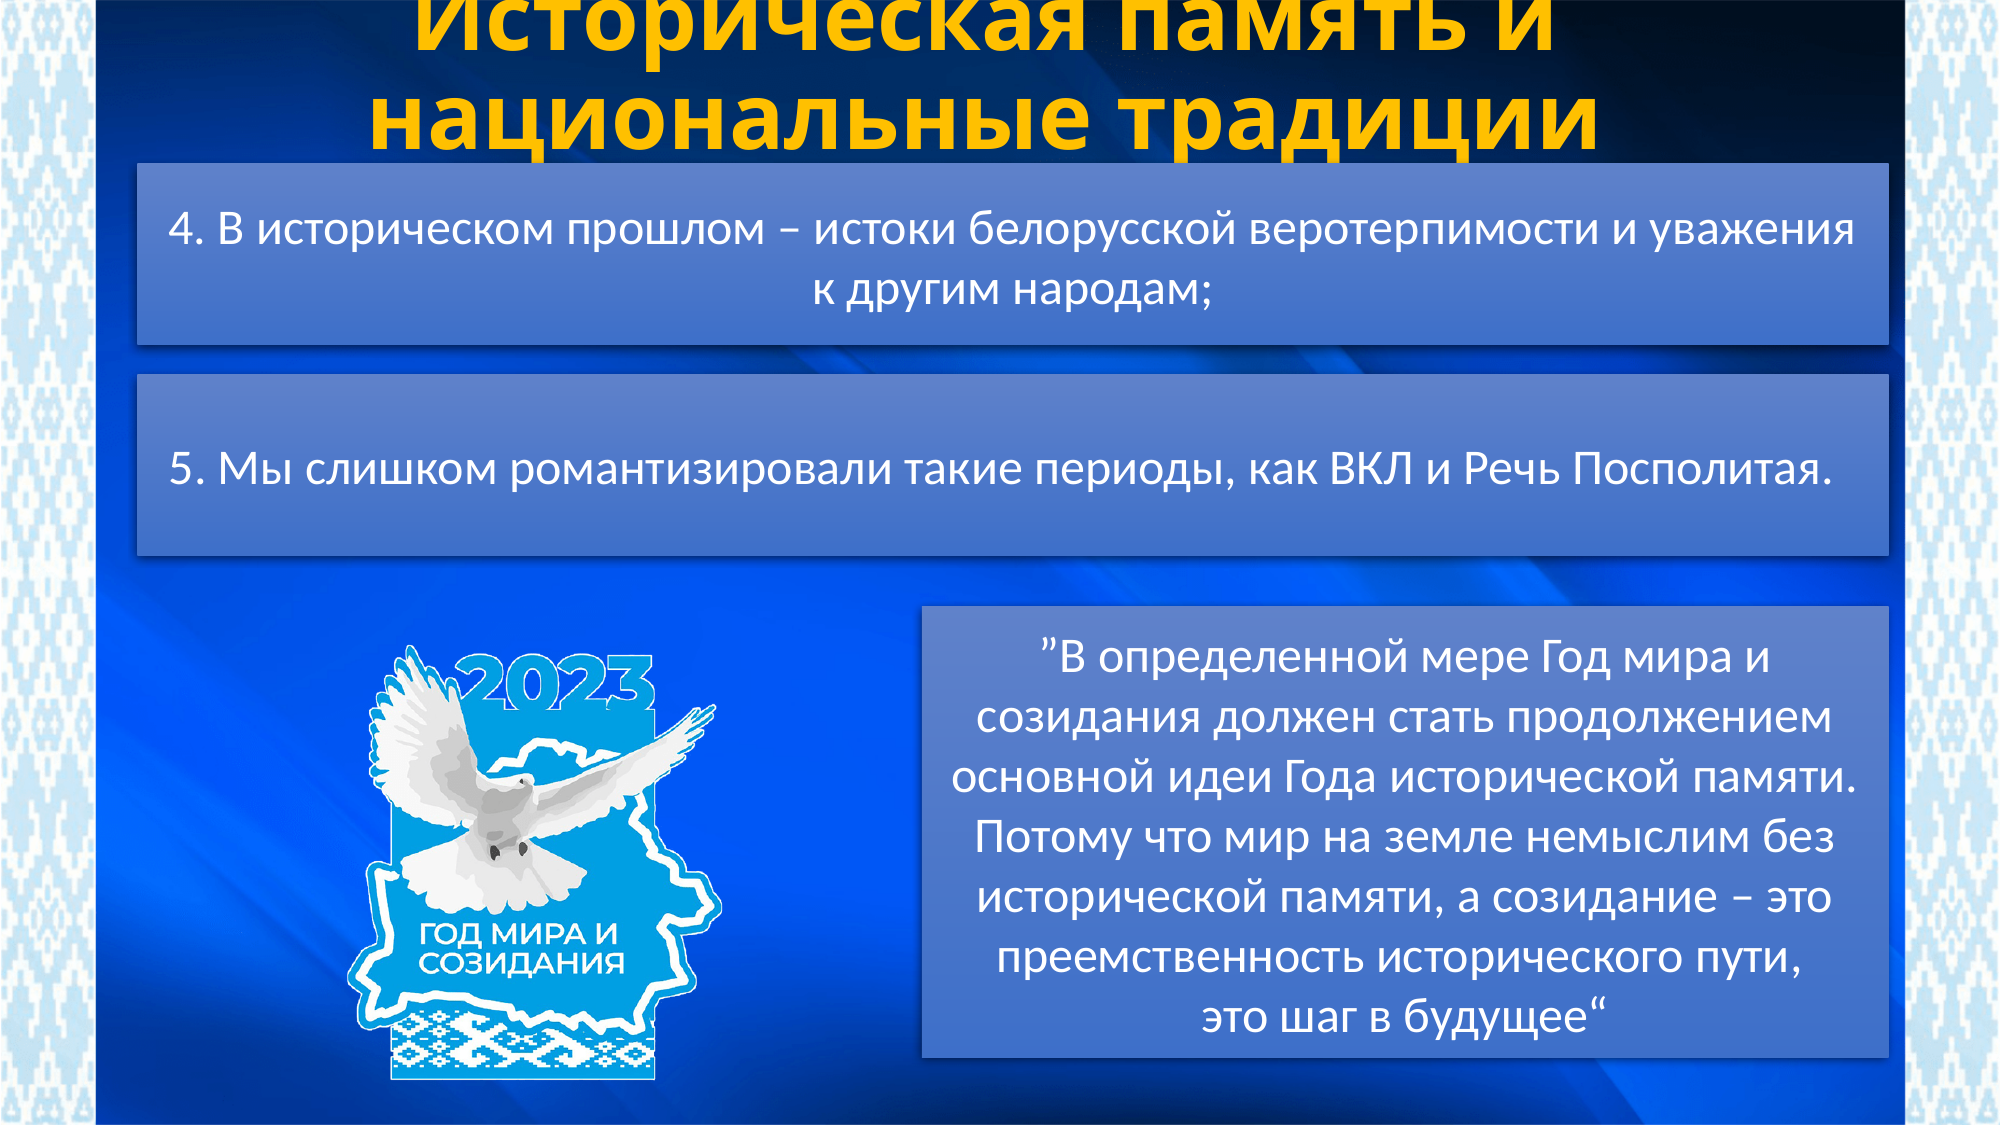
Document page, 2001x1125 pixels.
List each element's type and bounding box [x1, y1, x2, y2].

picture [318, 599, 754, 1125]
list [0, 0, 2000, 1125]
